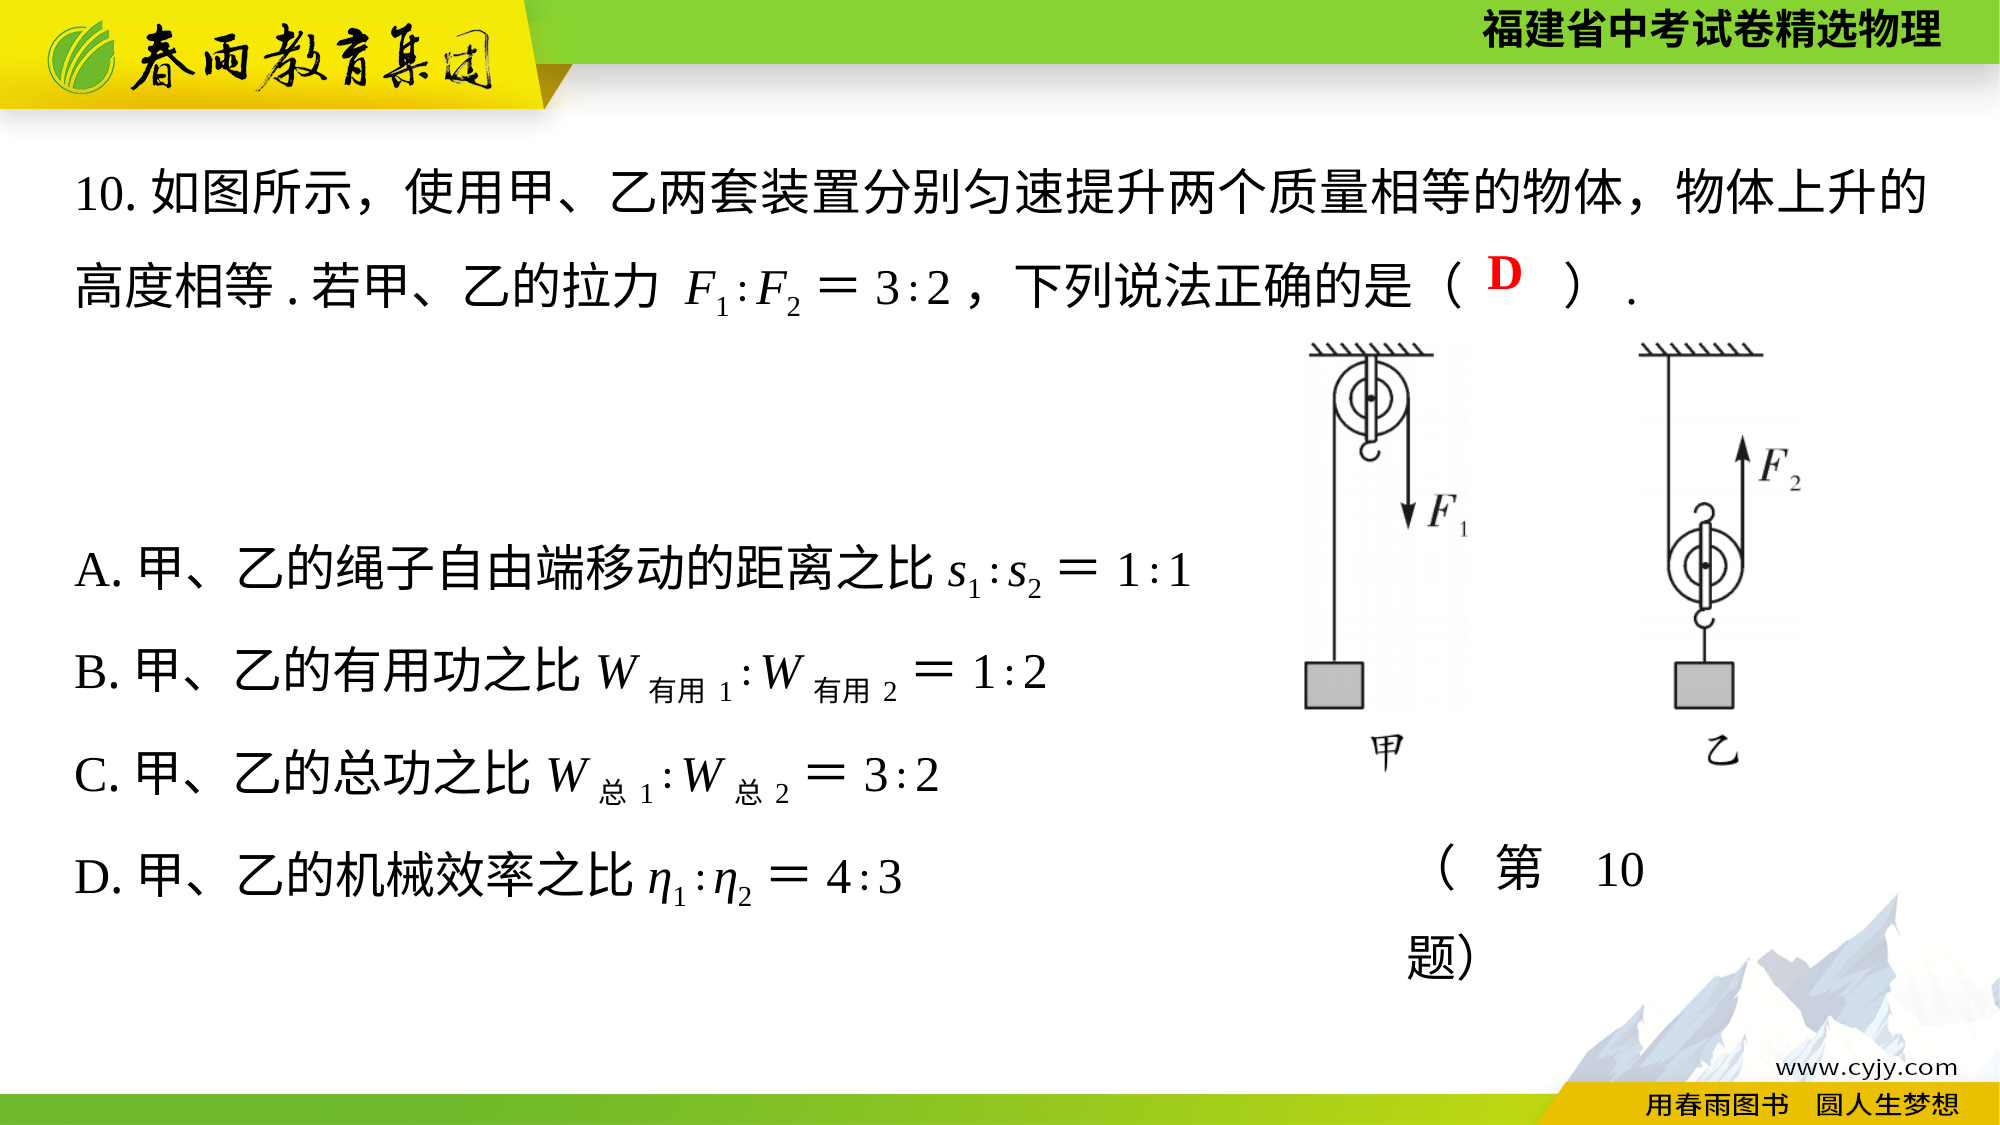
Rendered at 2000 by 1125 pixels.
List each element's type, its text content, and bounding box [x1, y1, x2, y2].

text_box D [1472, 232, 1539, 307]
picture [0, 0, 2000, 1125]
list 10.如图所示，使用甲、乙两套装置分别匀速提升两个质量相等的物体，物体上升的高度相等.若甲、乙的拉力 F1∶F2＝3∶2，下列说法正确的是（ ）. A.甲、乙的绳子自由端移动的距离之比s1∶s2＝1∶1 B.甲、乙的有用功之比W有用1∶W有用2＝1∶2 C.甲、乙的总功之比W总1∶W总2＝3∶2 D.甲、乙的机械效率之比η1∶η2＝4∶3 [59, 122, 1944, 865]
text_box （第10题） [1391, 798, 1672, 904]
